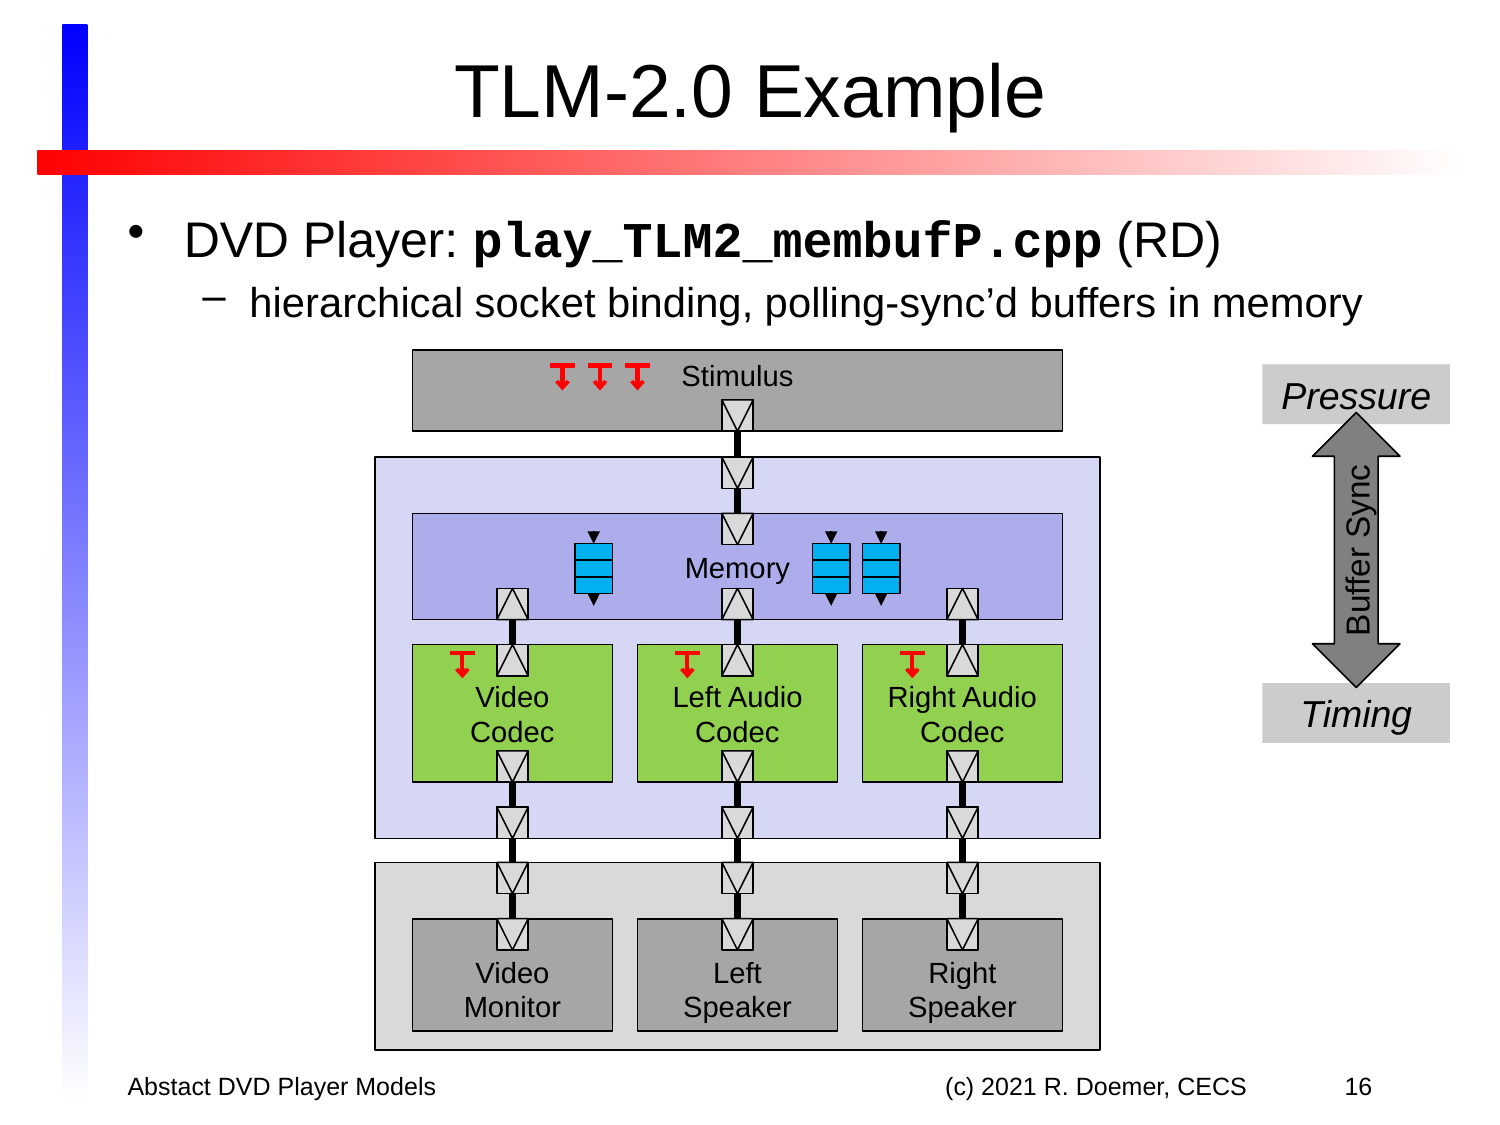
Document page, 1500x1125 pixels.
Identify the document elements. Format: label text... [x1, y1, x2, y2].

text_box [721, 750, 754, 783]
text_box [549, 365, 576, 391]
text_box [721, 862, 754, 894]
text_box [496, 644, 529, 677]
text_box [496, 918, 529, 951]
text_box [946, 918, 979, 951]
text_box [721, 918, 754, 951]
text_box Video Monitor [412, 918, 613, 1032]
text_box Pressure [1262, 364, 1450, 425]
footer (c) 2021 R. Doemer, CECS [774, 1062, 1263, 1100]
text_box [899, 653, 926, 679]
text_box Left Speaker [637, 918, 838, 1032]
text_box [449, 653, 476, 679]
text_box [946, 644, 979, 677]
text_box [721, 644, 754, 677]
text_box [496, 862, 529, 894]
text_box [812, 530, 851, 607]
text_box Memory [412, 513, 1063, 620]
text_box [721, 399, 754, 432]
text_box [721, 588, 754, 620]
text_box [721, 513, 754, 545]
text_box Buffer Sync [1312, 412, 1400, 688]
text_box [375, 1025, 1100, 1050]
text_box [624, 365, 651, 391]
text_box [721, 806, 754, 839]
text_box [674, 653, 701, 679]
slide_number 16 [1287, 1062, 1388, 1100]
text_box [496, 588, 529, 620]
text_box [946, 806, 979, 839]
text_box Stimulus [412, 349, 1063, 432]
slide_number Abstact DVD Player Models [112, 1062, 774, 1100]
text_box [862, 530, 901, 607]
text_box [587, 365, 613, 391]
text_box Right Audio Codec [862, 644, 1063, 783]
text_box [496, 750, 529, 783]
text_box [946, 750, 979, 783]
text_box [496, 806, 529, 839]
text_box Video Codec [412, 644, 613, 783]
list DVD Player: play_TLM2_membufP.cpp (RD) hierarchical socket binding, polling-sync’d buffers in memory [112, 200, 1388, 1025]
title TLM-2.0 Example [112, 24, 1388, 150]
text_box Timing [1262, 683, 1450, 743]
text_box Left Audio Codec [637, 644, 838, 783]
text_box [946, 862, 979, 894]
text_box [574, 530, 613, 607]
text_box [946, 588, 979, 620]
text_box Right Speaker [862, 918, 1063, 1032]
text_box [721, 456, 754, 489]
